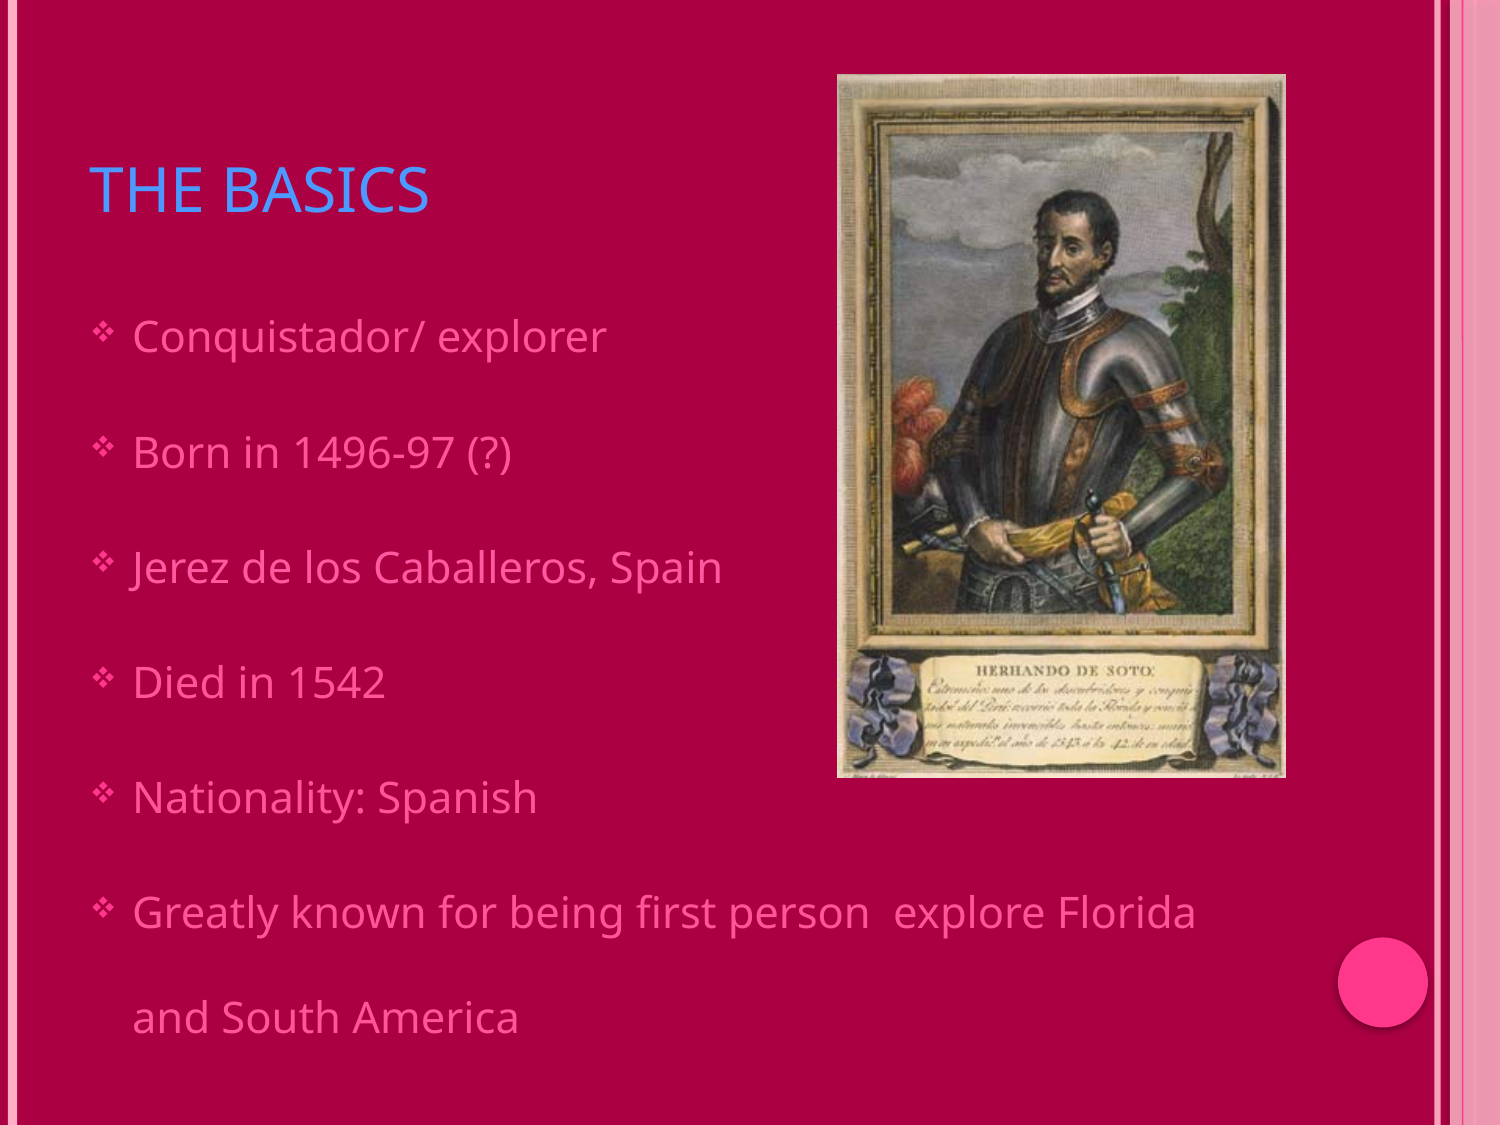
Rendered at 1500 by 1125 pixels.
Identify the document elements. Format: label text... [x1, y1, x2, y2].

title The Basics [75, 45, 1300, 233]
list Conquistador/ explorer Born in 1496-97 (?) Jerez de los Caballeros, Spain Died in 1542 Nationality: Spanish Greatly known for being first person explore Florida and South America [75, 249, 1300, 1050]
picture [836, 74, 1287, 779]
